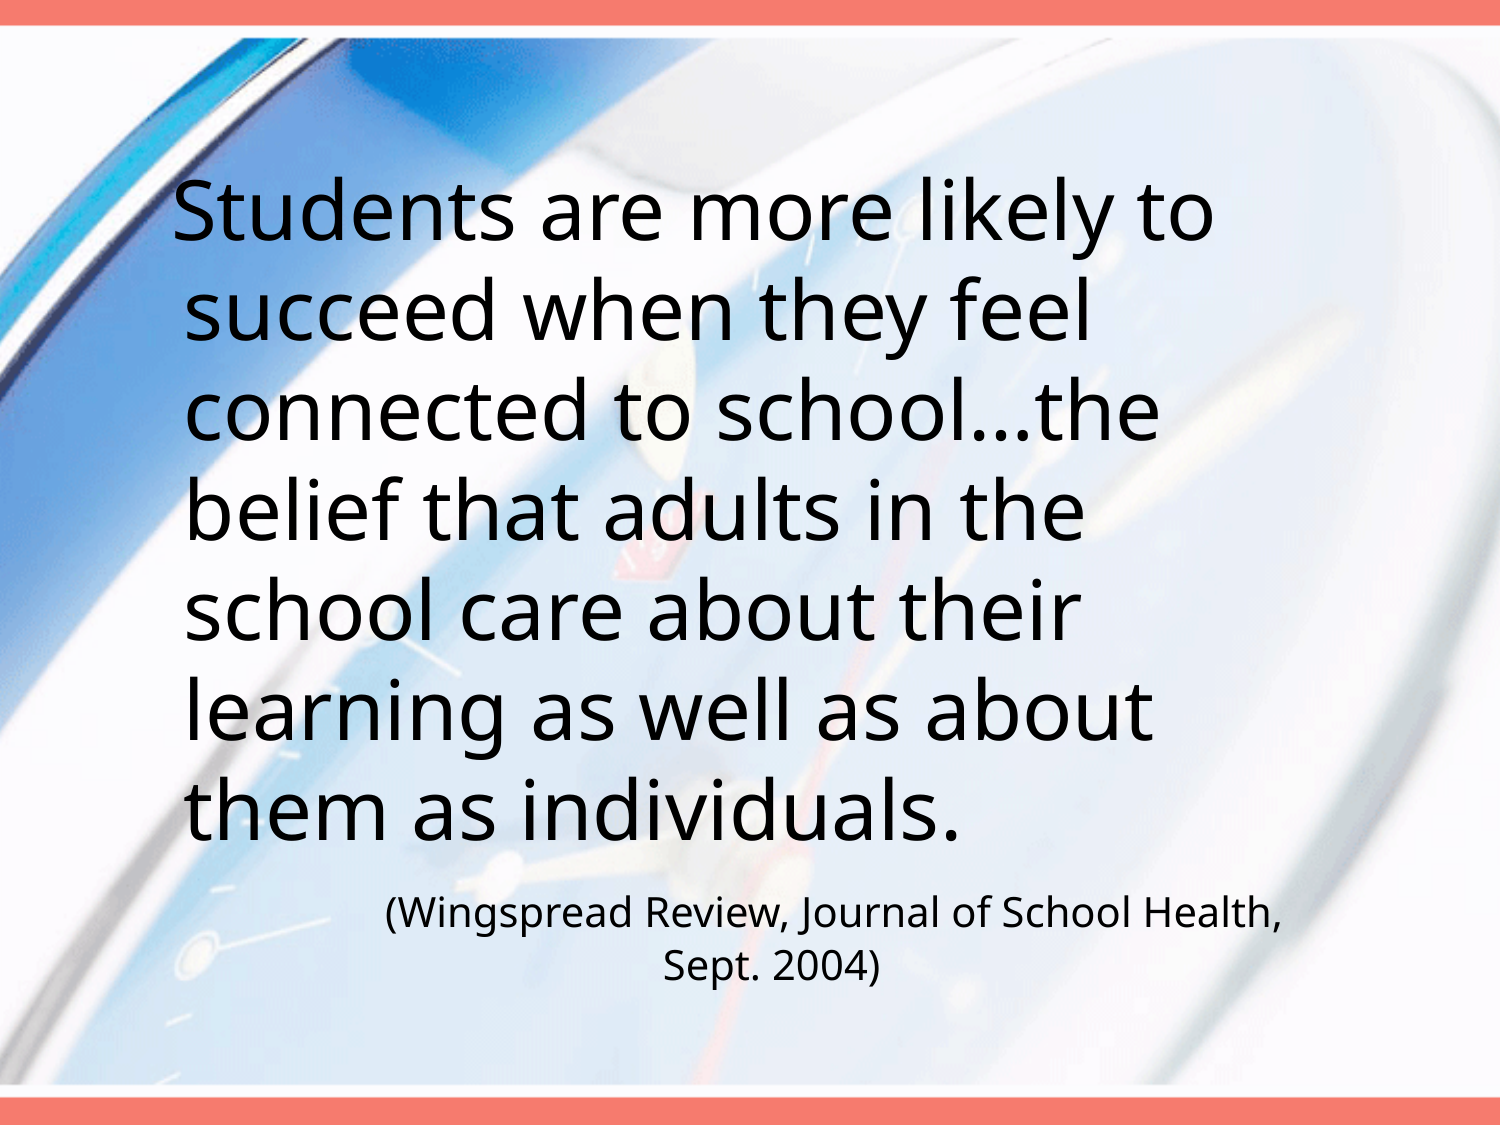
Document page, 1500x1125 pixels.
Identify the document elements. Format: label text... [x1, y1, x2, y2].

picture [0, 0, 1500, 1125]
list Students are more likely to succeed when they feel connected to school…the belief that adults in the school care about their learning as well as about them as individuals. (Wingspread Review, Journal of School Health, Sept. 2004) [112, 149, 1376, 1051]
